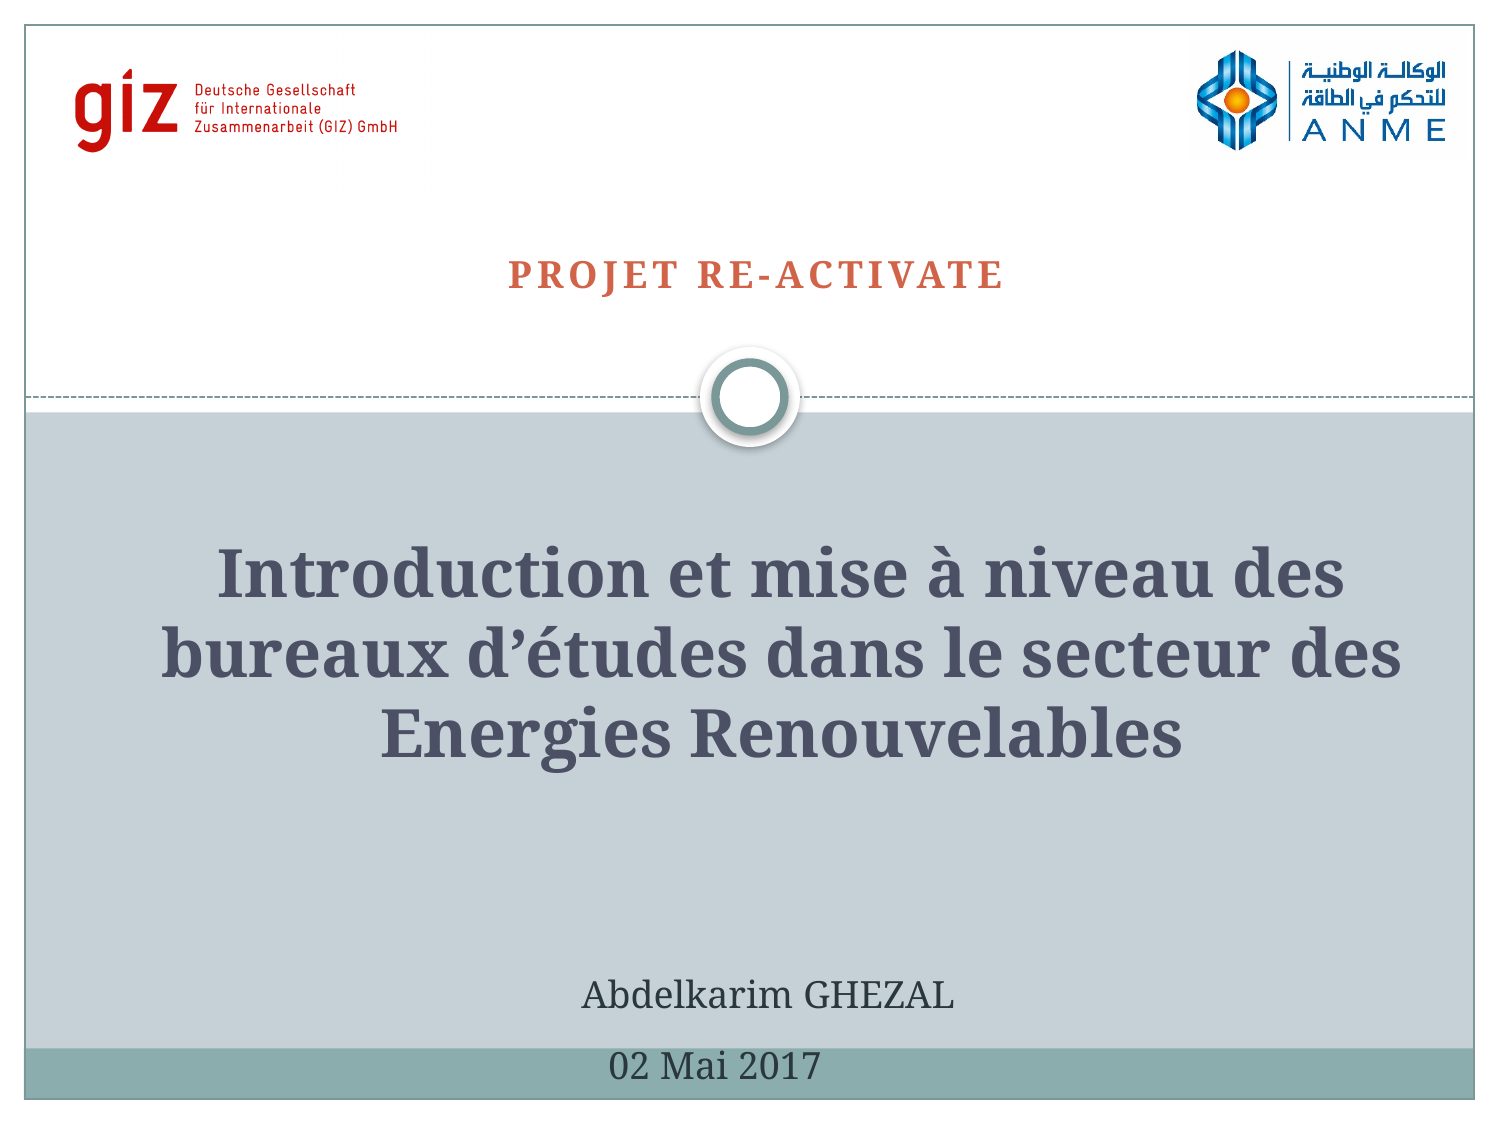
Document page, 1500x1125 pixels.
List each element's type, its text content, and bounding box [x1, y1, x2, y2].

picture [1186, 30, 1469, 161]
title Introduction et mise à niveau des bureaux d’études dans le secteur des Energies Renouvelables [64, 727, 1500, 858]
text_box 02 Mai 2017 [593, 1034, 837, 1095]
picture [40, 30, 450, 200]
text_box Abdelkarim GHEZAL [566, 964, 970, 1024]
subtitle Projet RE-ACTIVATE [230, 243, 1281, 350]
